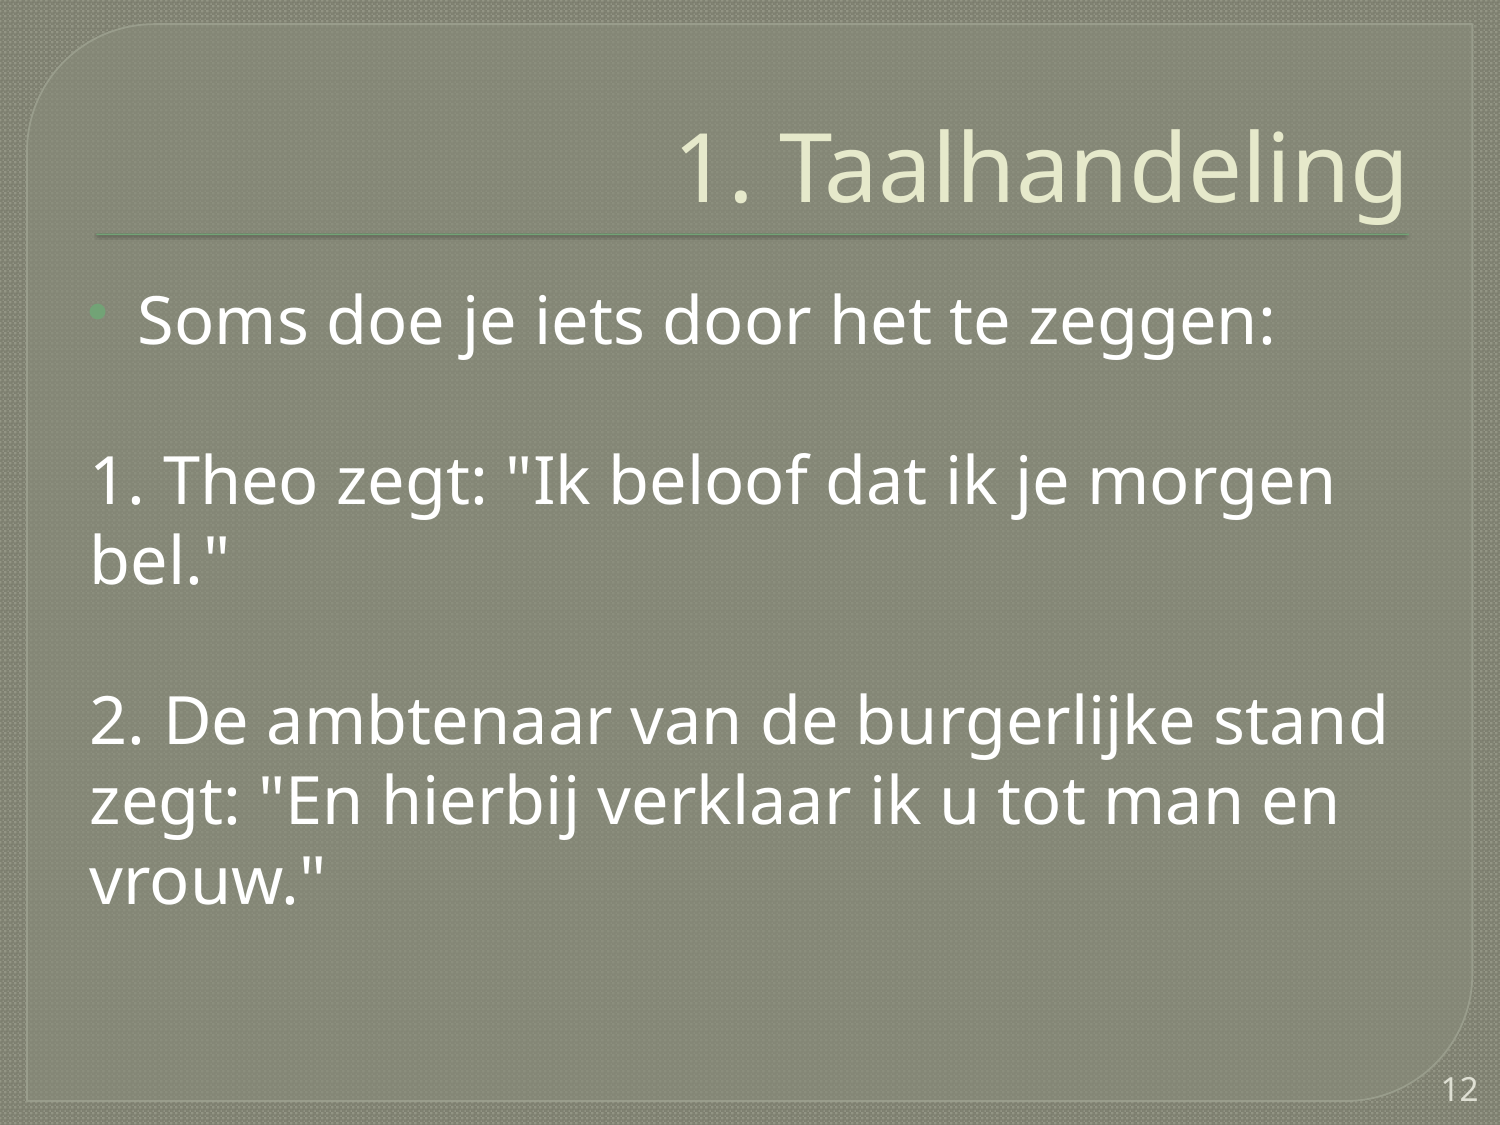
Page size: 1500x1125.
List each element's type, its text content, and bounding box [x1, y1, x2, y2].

list Soms doe je iets door het te zeggen: 1. Theo zegt: "Ik beloof dat ik je morgen bel." 2. De ambtenaar van de burgerlijke stand zegt: "En hierbij verklaar ik u tot man en vrouw." [75, 270, 1425, 1013]
slide_number 12 [1417, 1068, 1494, 1114]
title 1. Taalhandeling [75, 41, 1425, 230]
